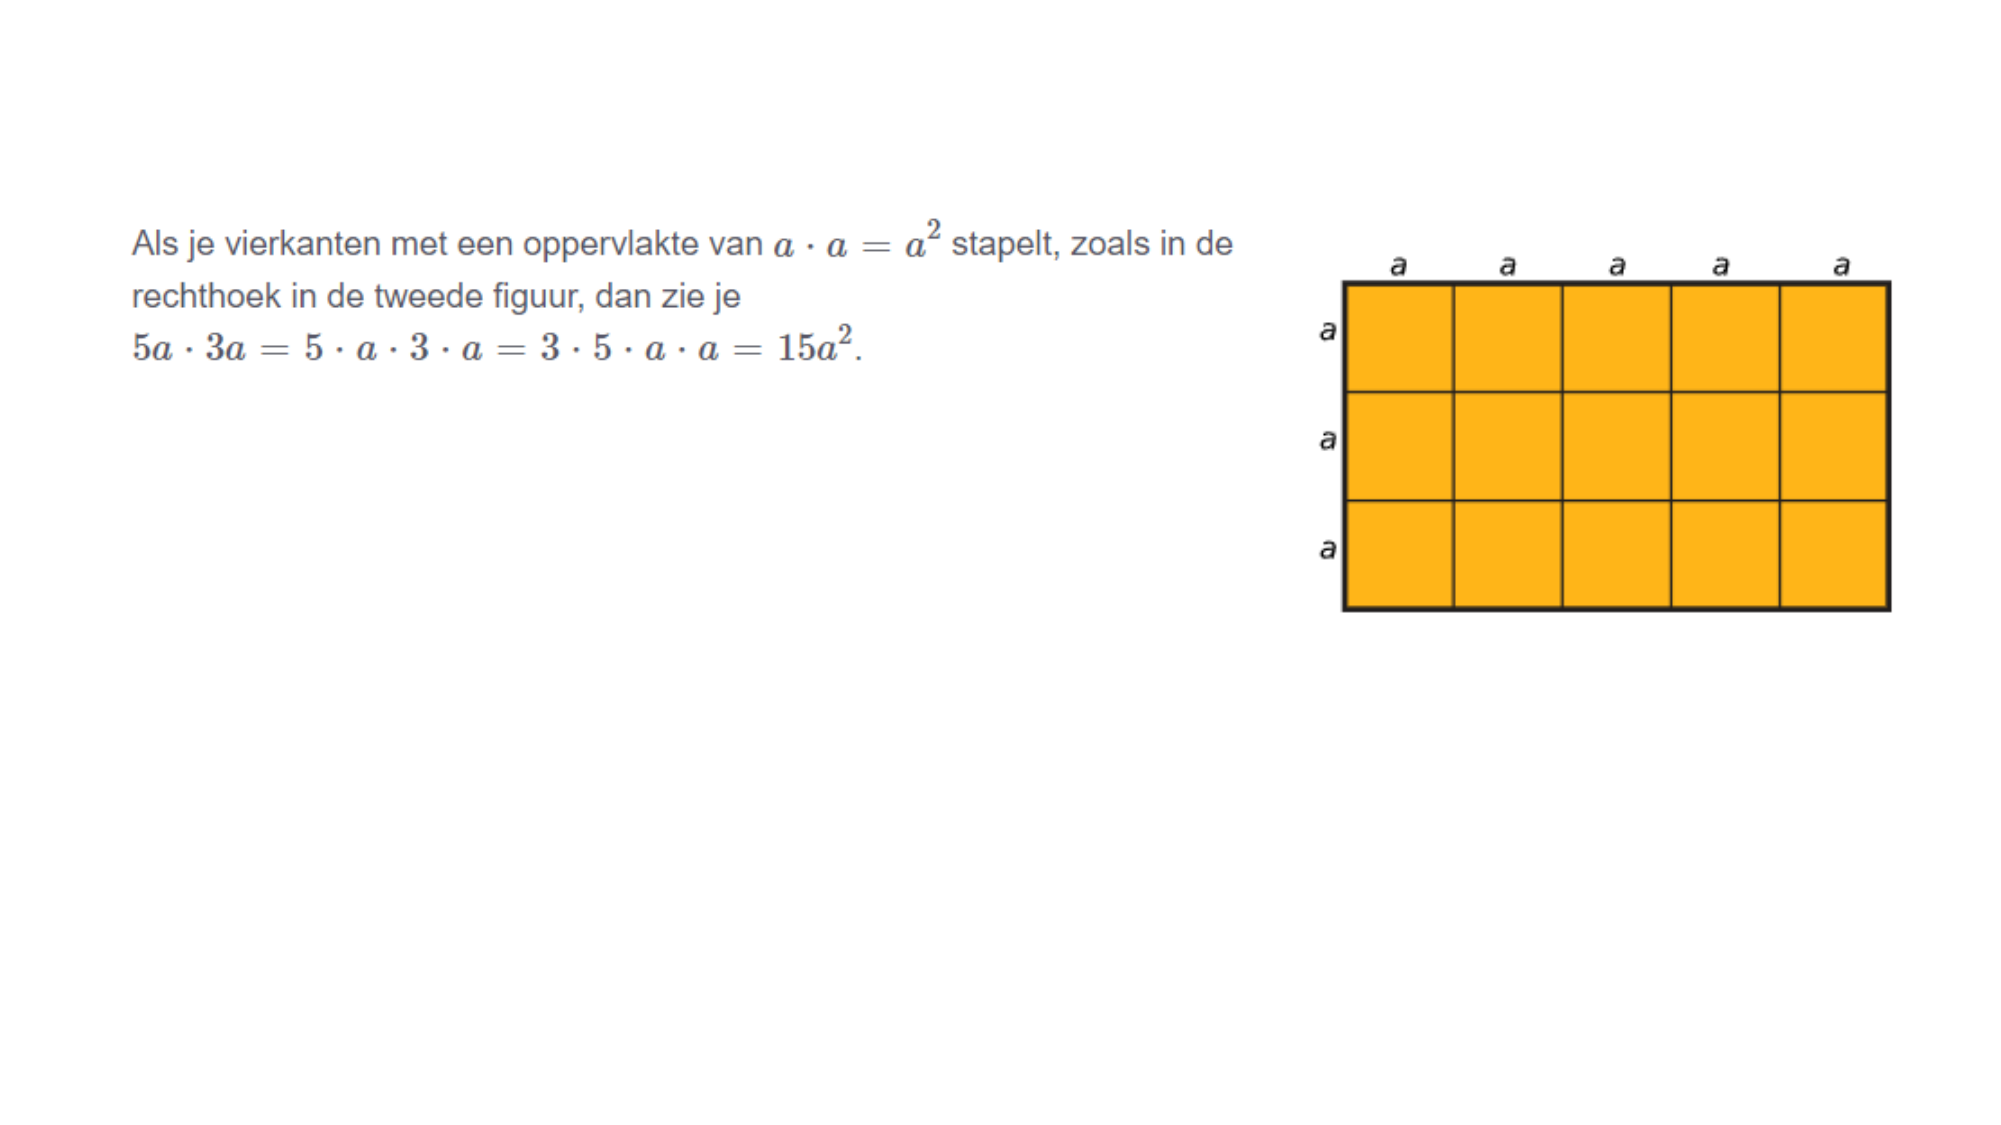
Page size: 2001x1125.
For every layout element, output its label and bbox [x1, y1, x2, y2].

text_box [119, 192, 1924, 634]
